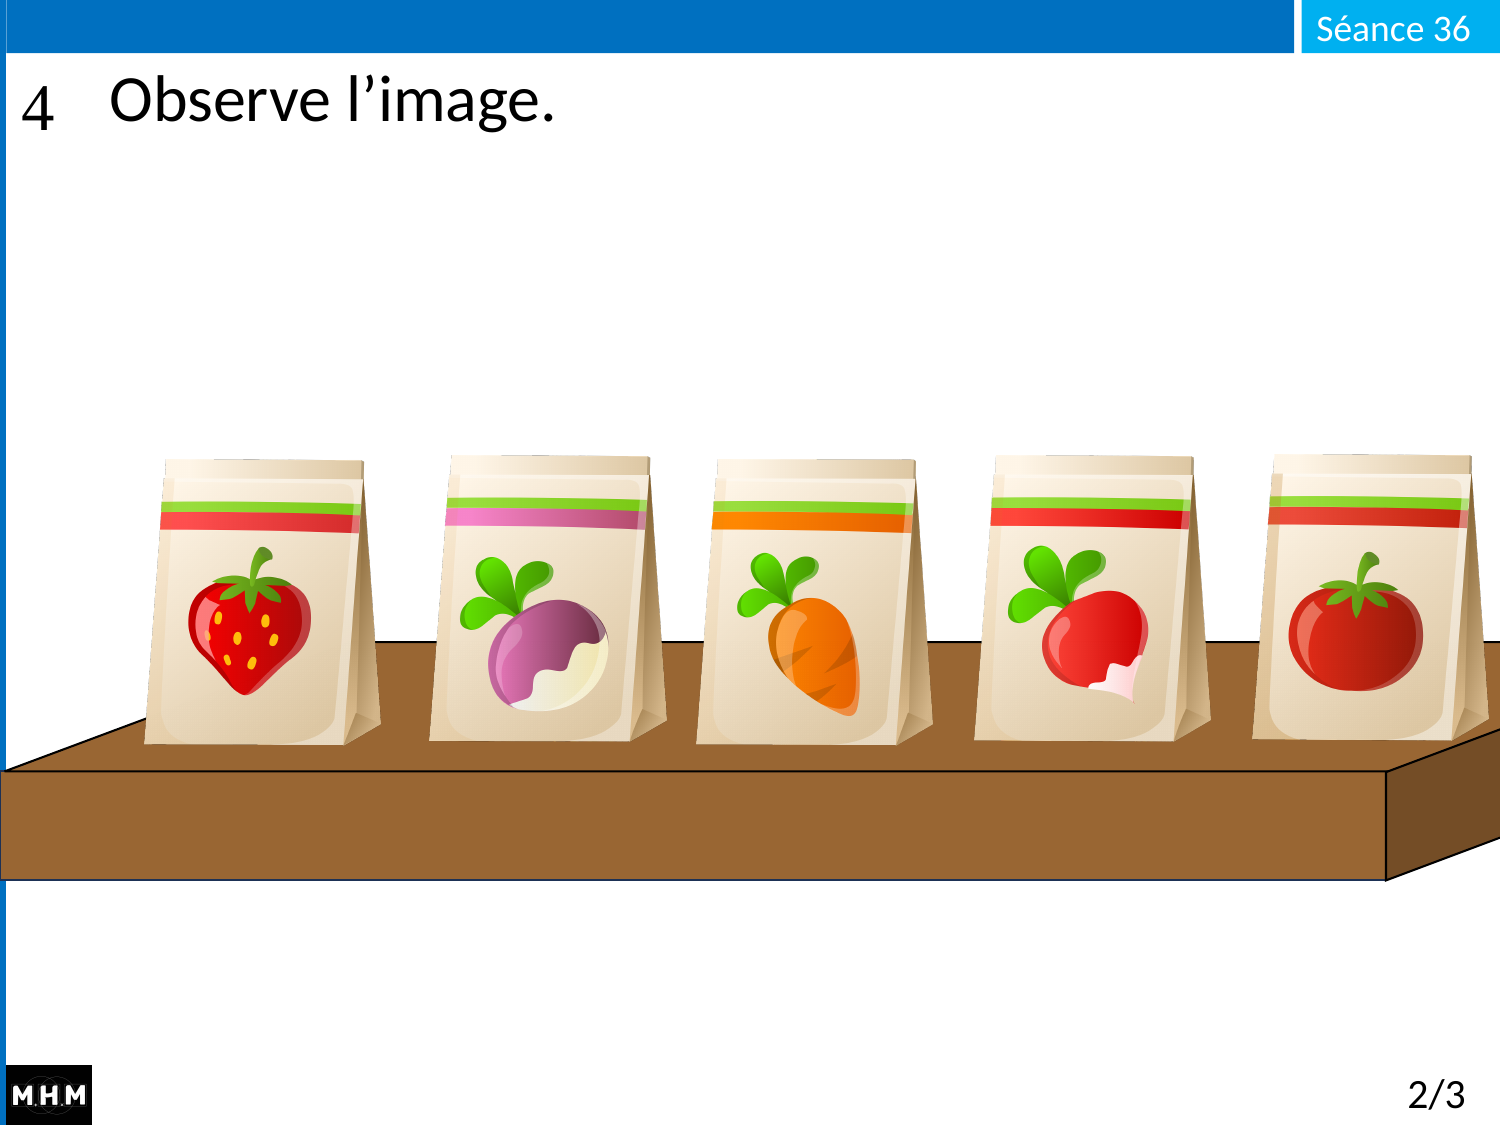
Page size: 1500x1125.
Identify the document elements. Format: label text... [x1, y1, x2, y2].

text_box [0, 770, 1384, 881]
picture [974, 455, 1211, 742]
picture [696, 459, 933, 746]
picture [1252, 454, 1489, 741]
list 2/3 [1373, 1064, 1500, 1125]
picture [144, 459, 381, 746]
picture [6, 1065, 92, 1125]
title Observe l’image. [94, 57, 1389, 144]
picture [429, 455, 667, 742]
text_box [1489, 641, 1500, 732]
text_box [1384, 728, 1500, 882]
text_box [4, 641, 1463, 773]
